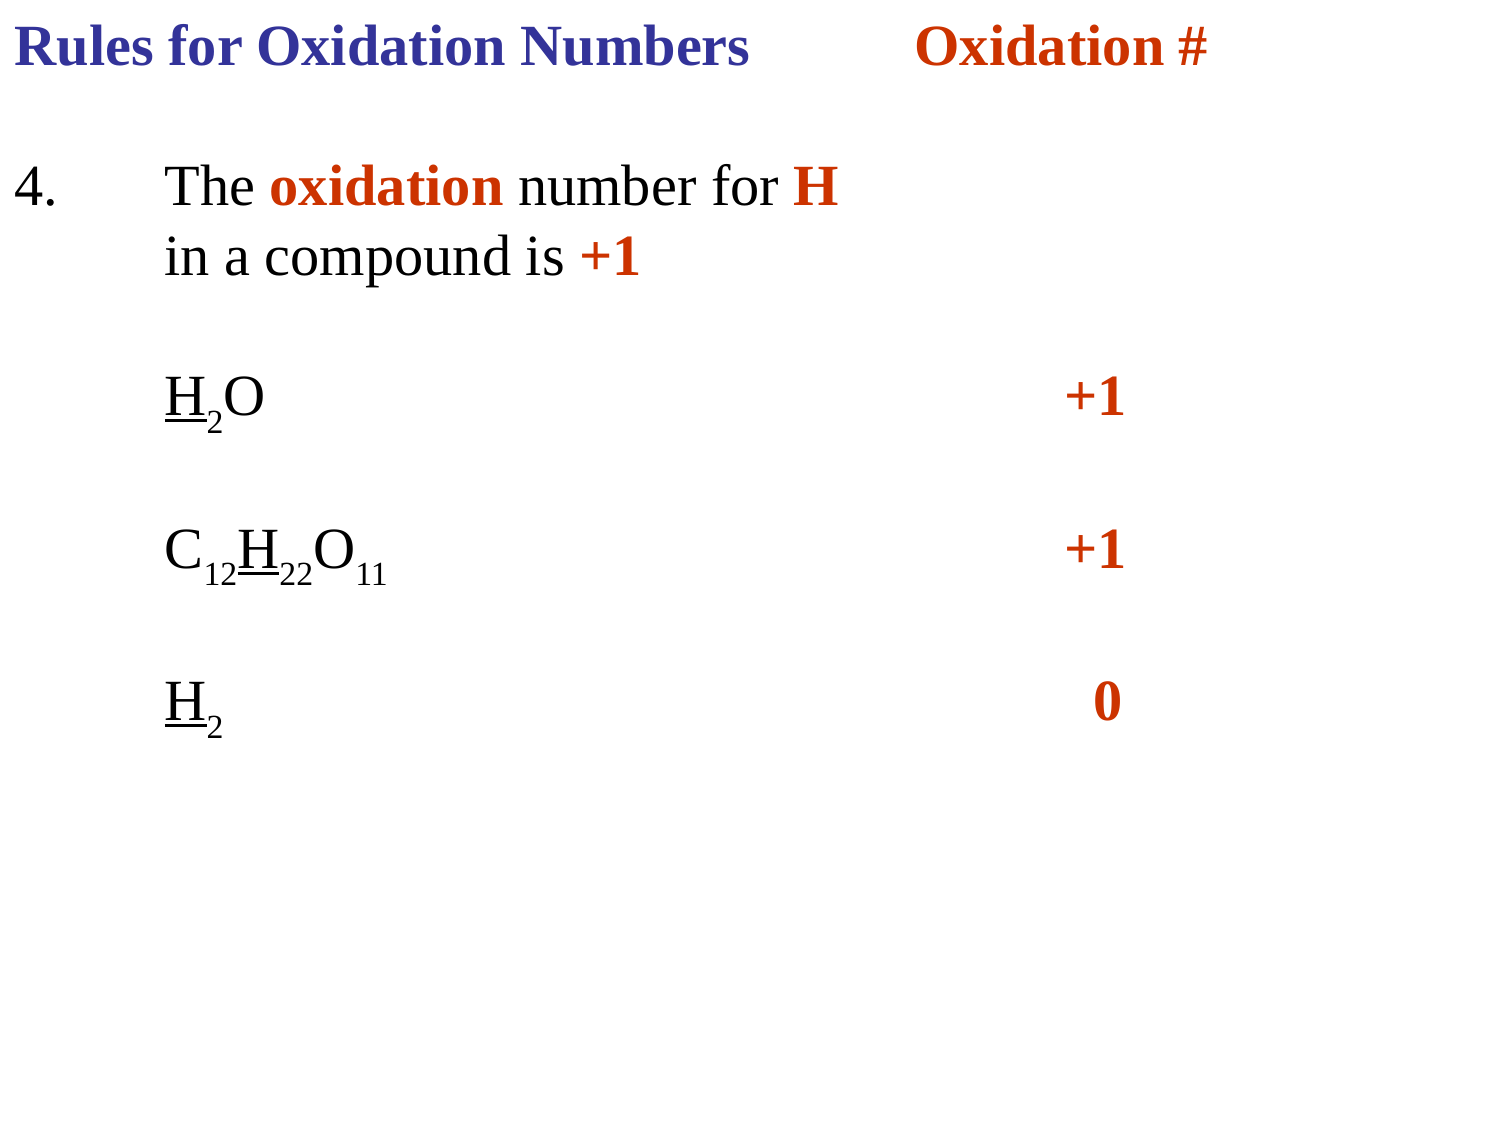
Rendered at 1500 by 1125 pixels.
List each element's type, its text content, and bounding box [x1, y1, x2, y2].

text_box Rules for Oxidation Numbers Oxidation # 4. The oxidation number for H in a compound is +1 H2O +1 C12H22O11 +1 H2 0 [0, 0, 1500, 823]
